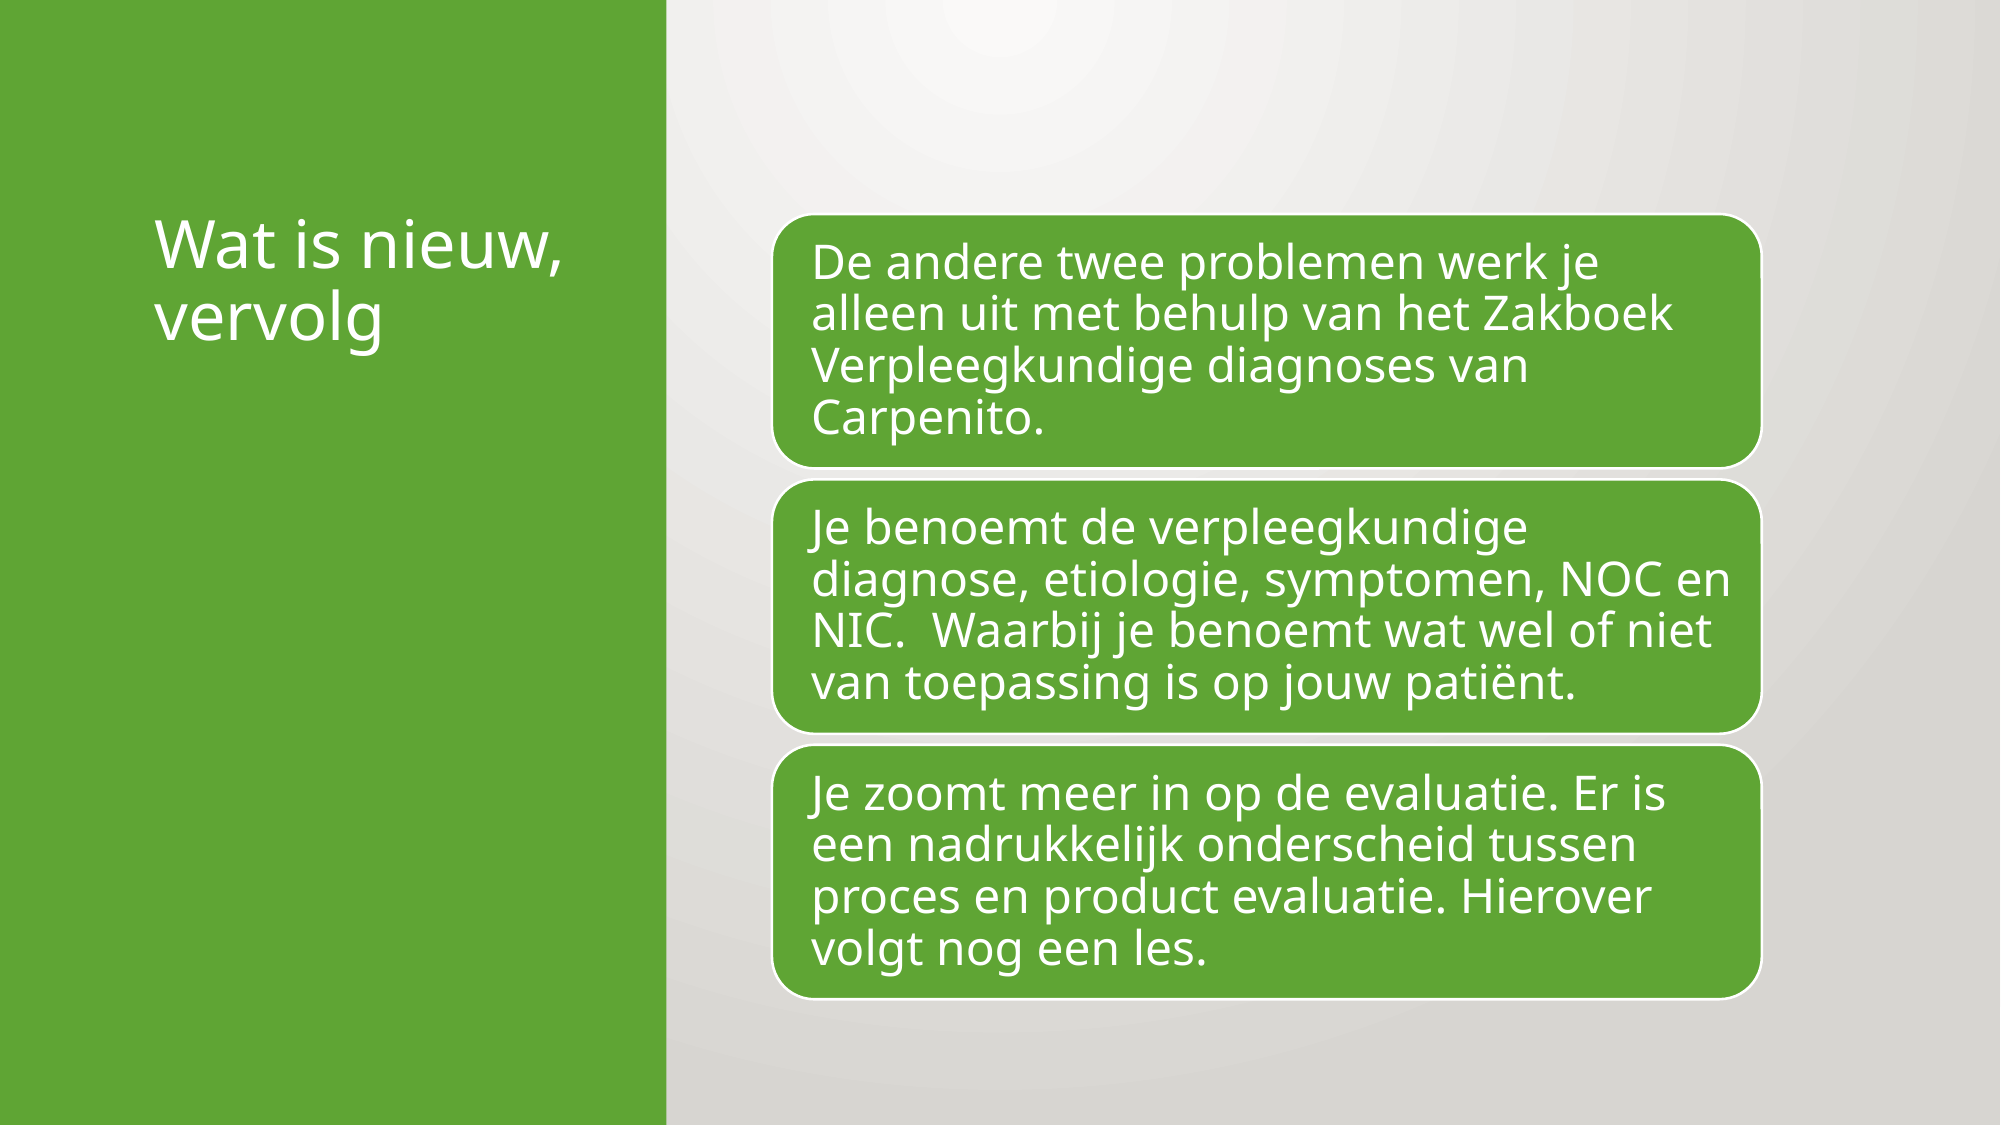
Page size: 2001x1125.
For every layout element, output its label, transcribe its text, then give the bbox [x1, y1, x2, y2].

text_box [668, 0, 2000, 1125]
title Wat is nieuw, vervolg [139, 203, 587, 956]
text_box [0, 0, 668, 1125]
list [771, 203, 1763, 1011]
